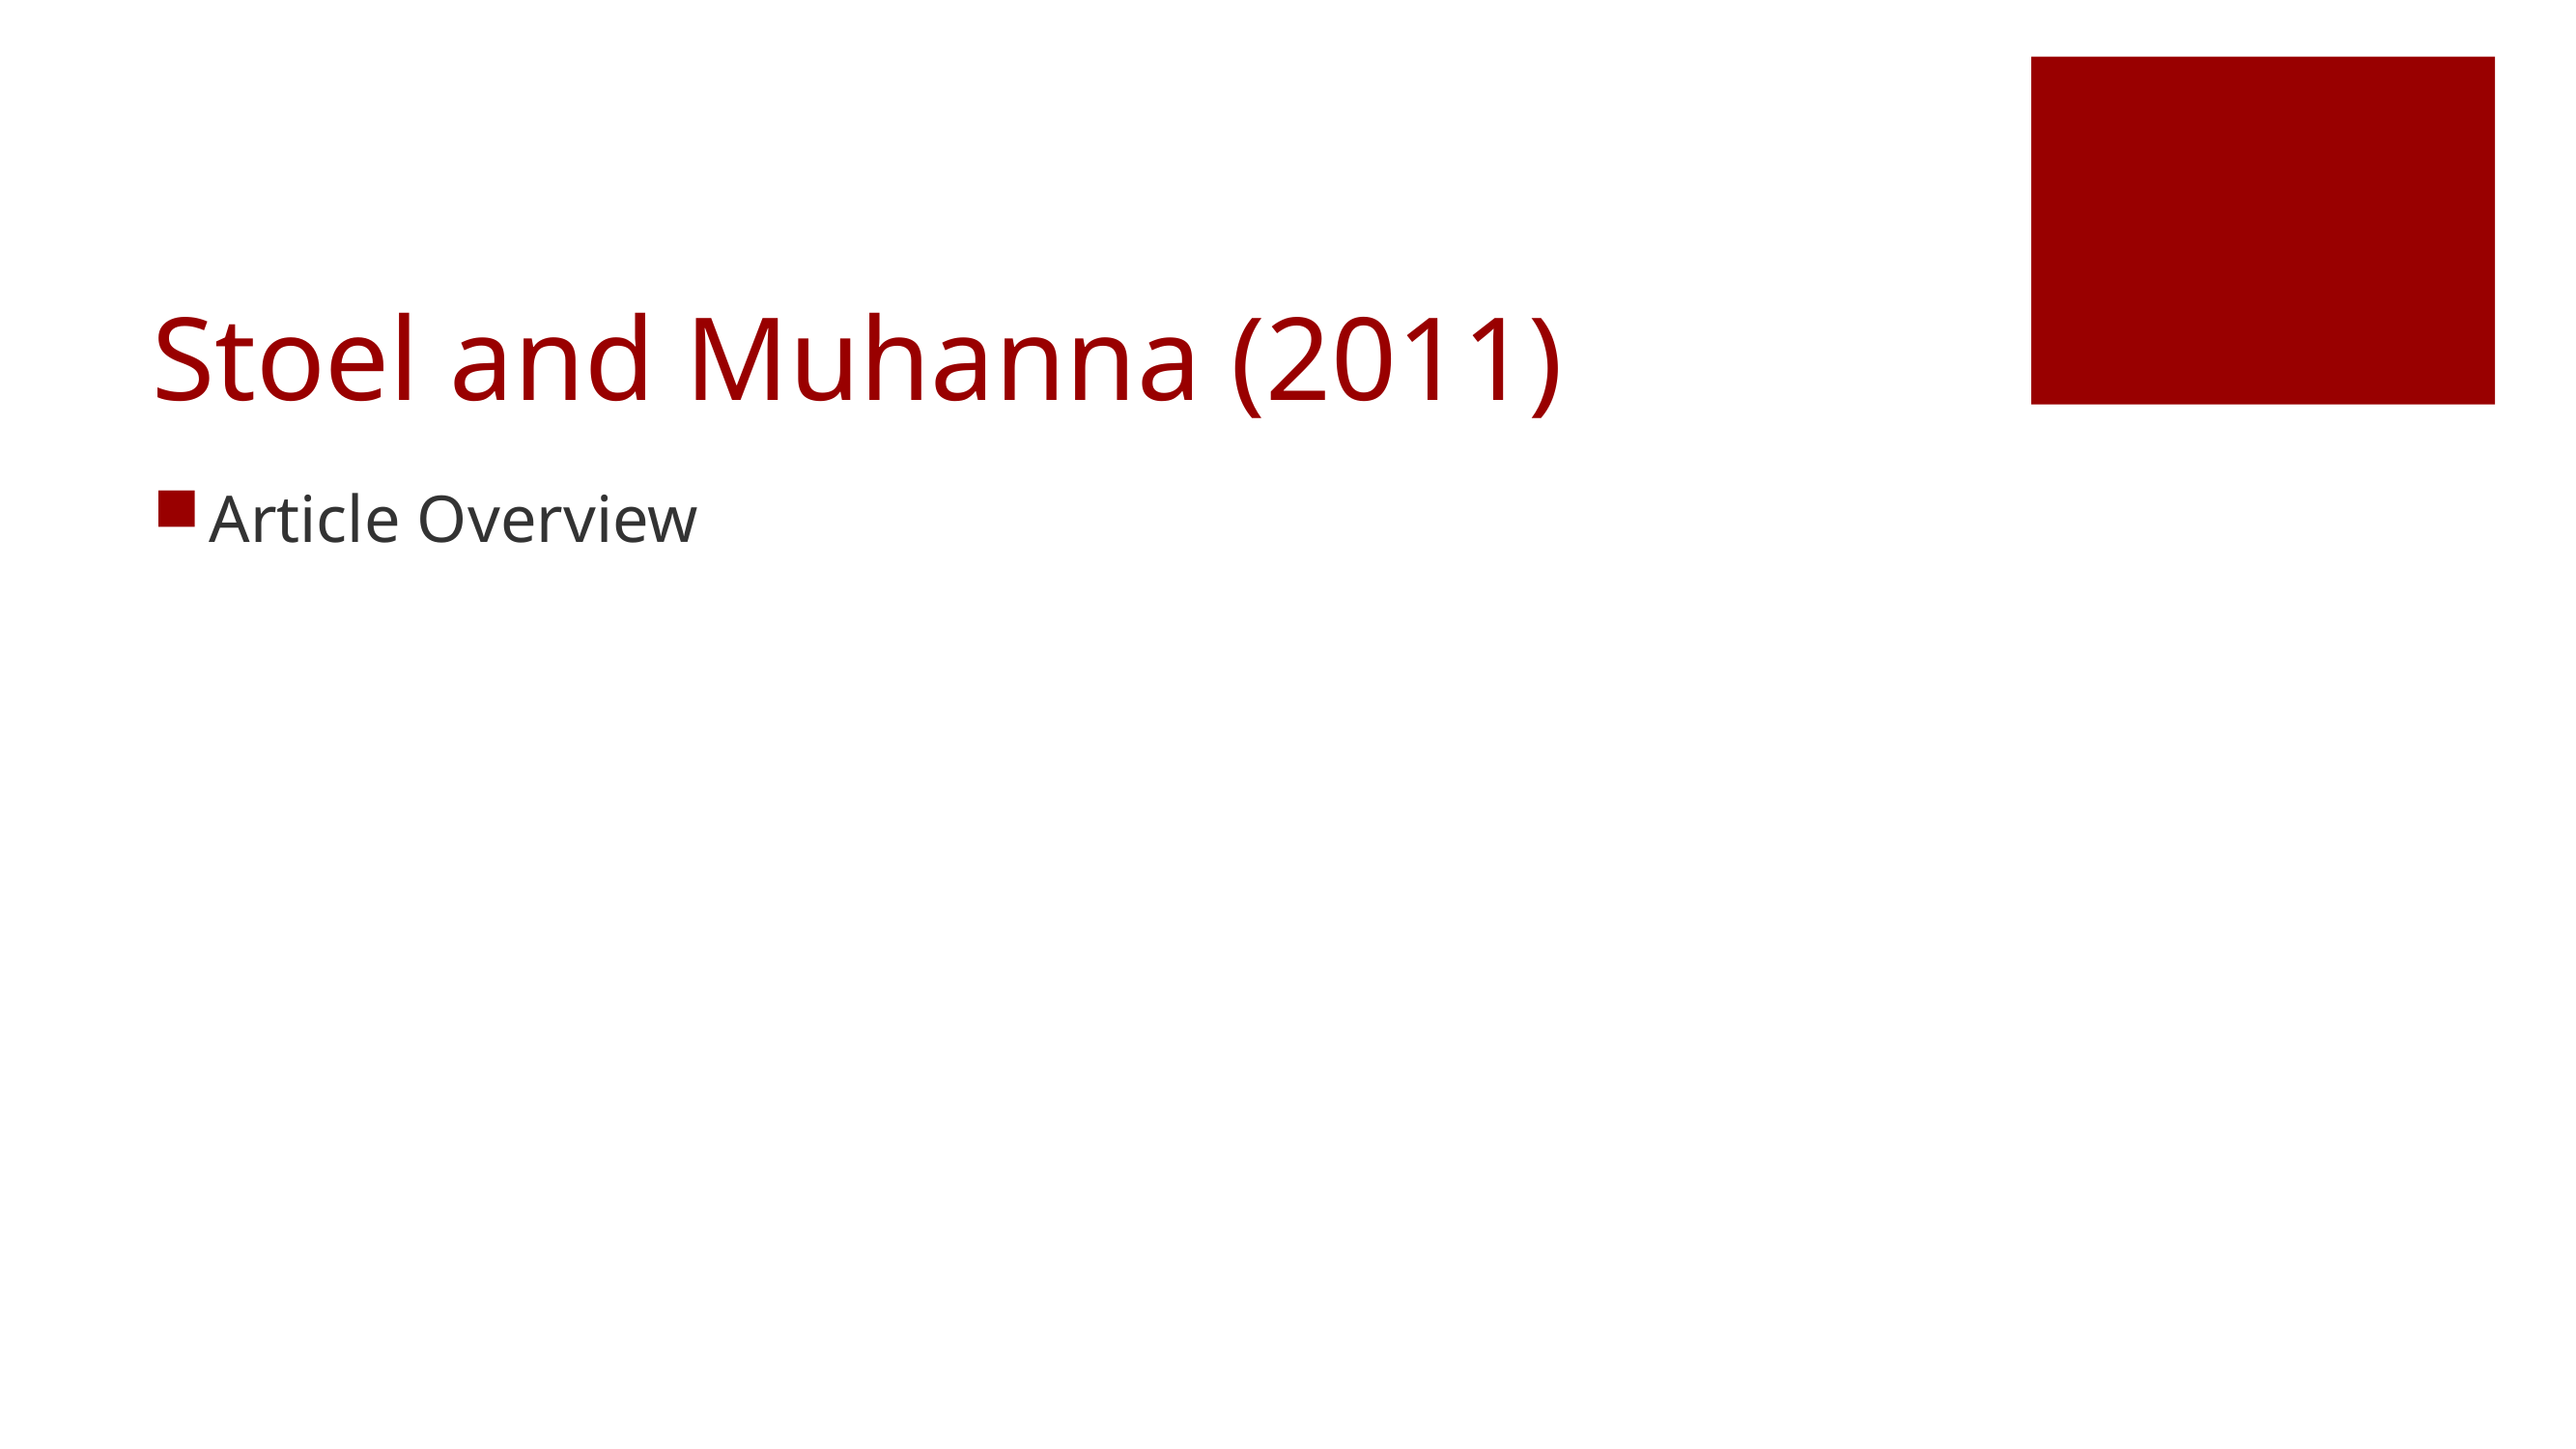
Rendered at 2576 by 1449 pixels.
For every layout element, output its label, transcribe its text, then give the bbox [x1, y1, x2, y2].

title Stoel and Muhanna (2011) [128, 193, 1963, 435]
list Article Overview [128, 467, 1963, 1294]
